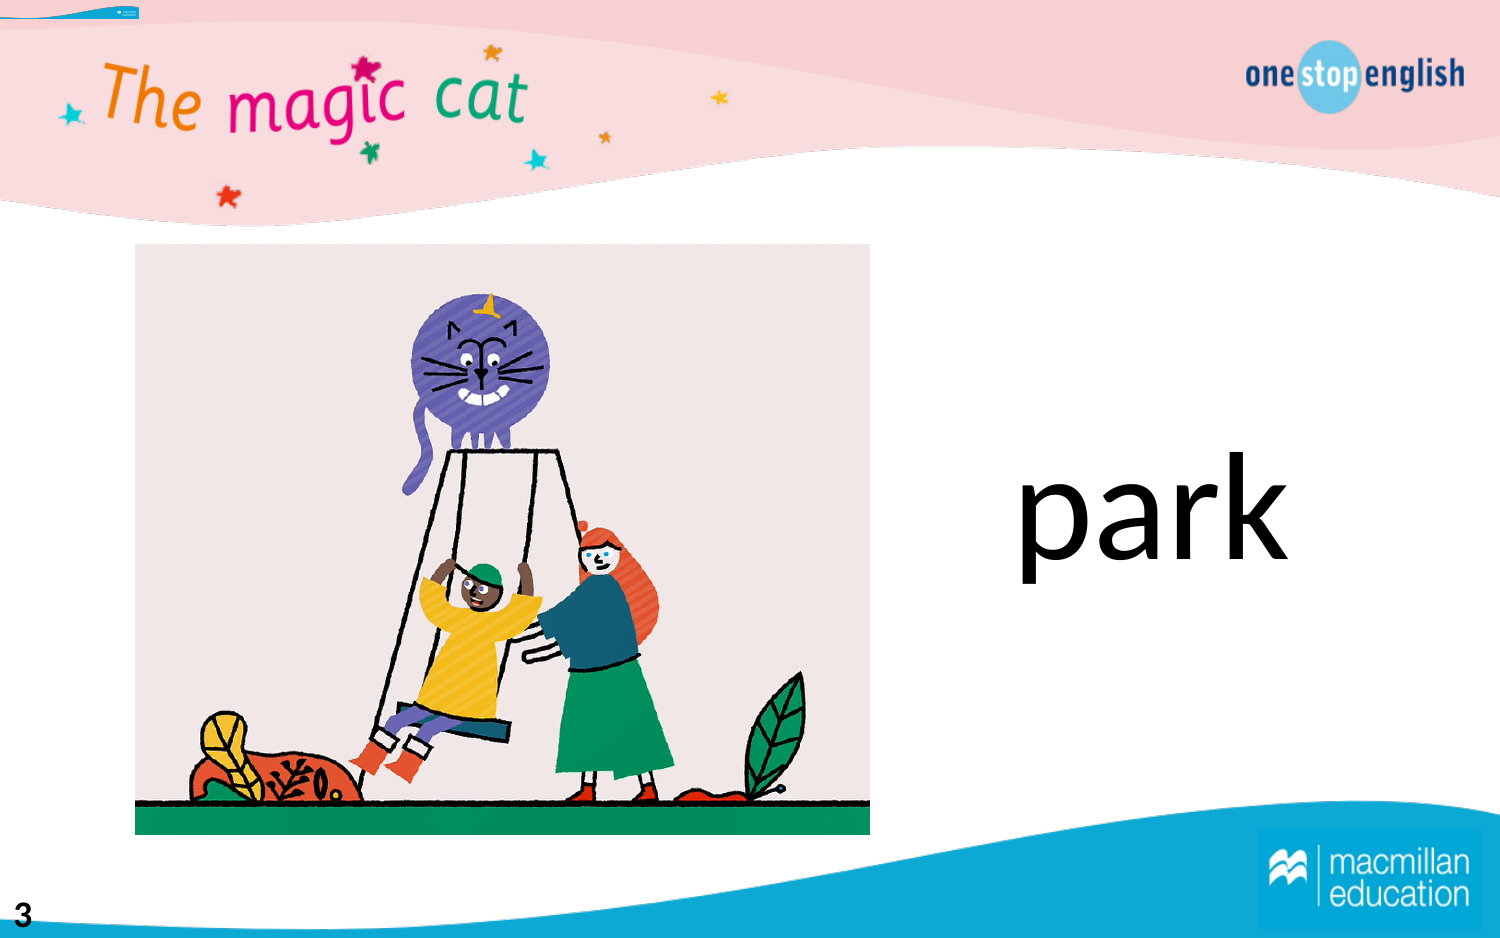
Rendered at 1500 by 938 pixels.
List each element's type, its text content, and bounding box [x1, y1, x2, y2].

footer 3 [0, 887, 475, 938]
picture [135, 244, 870, 836]
text_box park [950, 397, 1353, 598]
